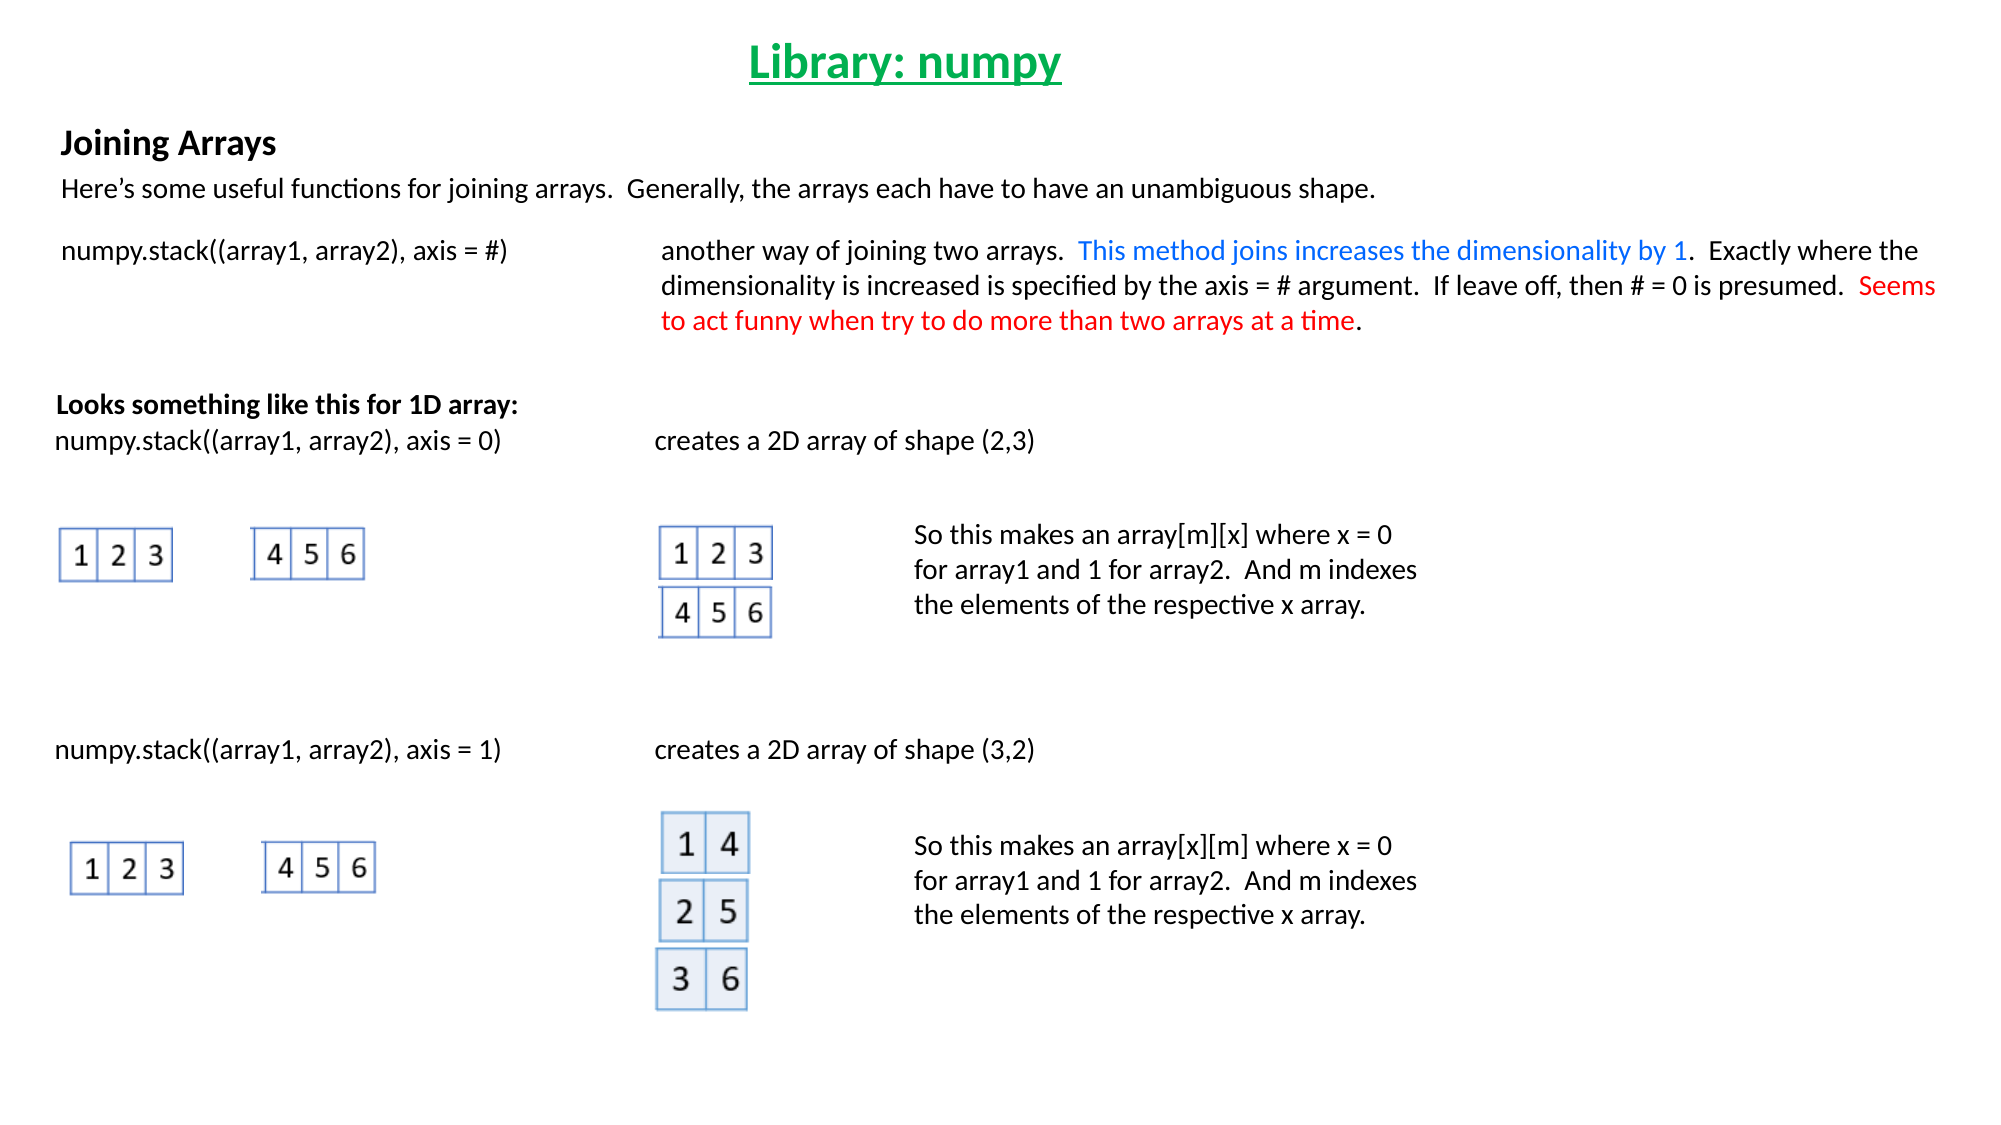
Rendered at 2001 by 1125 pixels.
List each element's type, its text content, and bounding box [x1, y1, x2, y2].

picture [649, 805, 759, 1015]
picture [52, 517, 173, 584]
picture [63, 831, 184, 897]
picture [652, 515, 779, 644]
text_box numpy.stack((array1, array2), axis = 1) creates a 2D array of shape (3,2) [39, 722, 1080, 773]
text_box Looks something like this for 1D array: [41, 378, 588, 414]
picture [250, 521, 372, 586]
text_box So this makes an array[m][x] where x = 0 for array1 and 1 for array2. And m indexes the elements of the respective x array. [899, 507, 1445, 628]
text_box Library: numpy [734, 21, 1077, 97]
text_box numpy.stack((array1, array2), axis = #) another way of joining two arrays. This method joins increases the dimensionality by 1. Exactly where the dimensionality is increased is specified by the axis = # argument. If leave off, then # = 0 is presumed. Seems to act funny when try to do more than two arrays at a time. [46, 224, 1959, 344]
text_box numpy.stack((array1, array2), axis = 0) creates a 2D array of shape (2,3) [39, 414, 1080, 464]
text_box Here’s some useful functions for joining arrays. Generally, the arrays each have to have an unambiguous shape. [46, 161, 1430, 212]
text_box So this makes an array[x][m] where x = 0 for array1 and 1 for array2. And m indexes the elements of the respective x array. [899, 818, 1445, 939]
picture [261, 835, 383, 899]
text_box Joining Arrays [45, 110, 543, 171]
